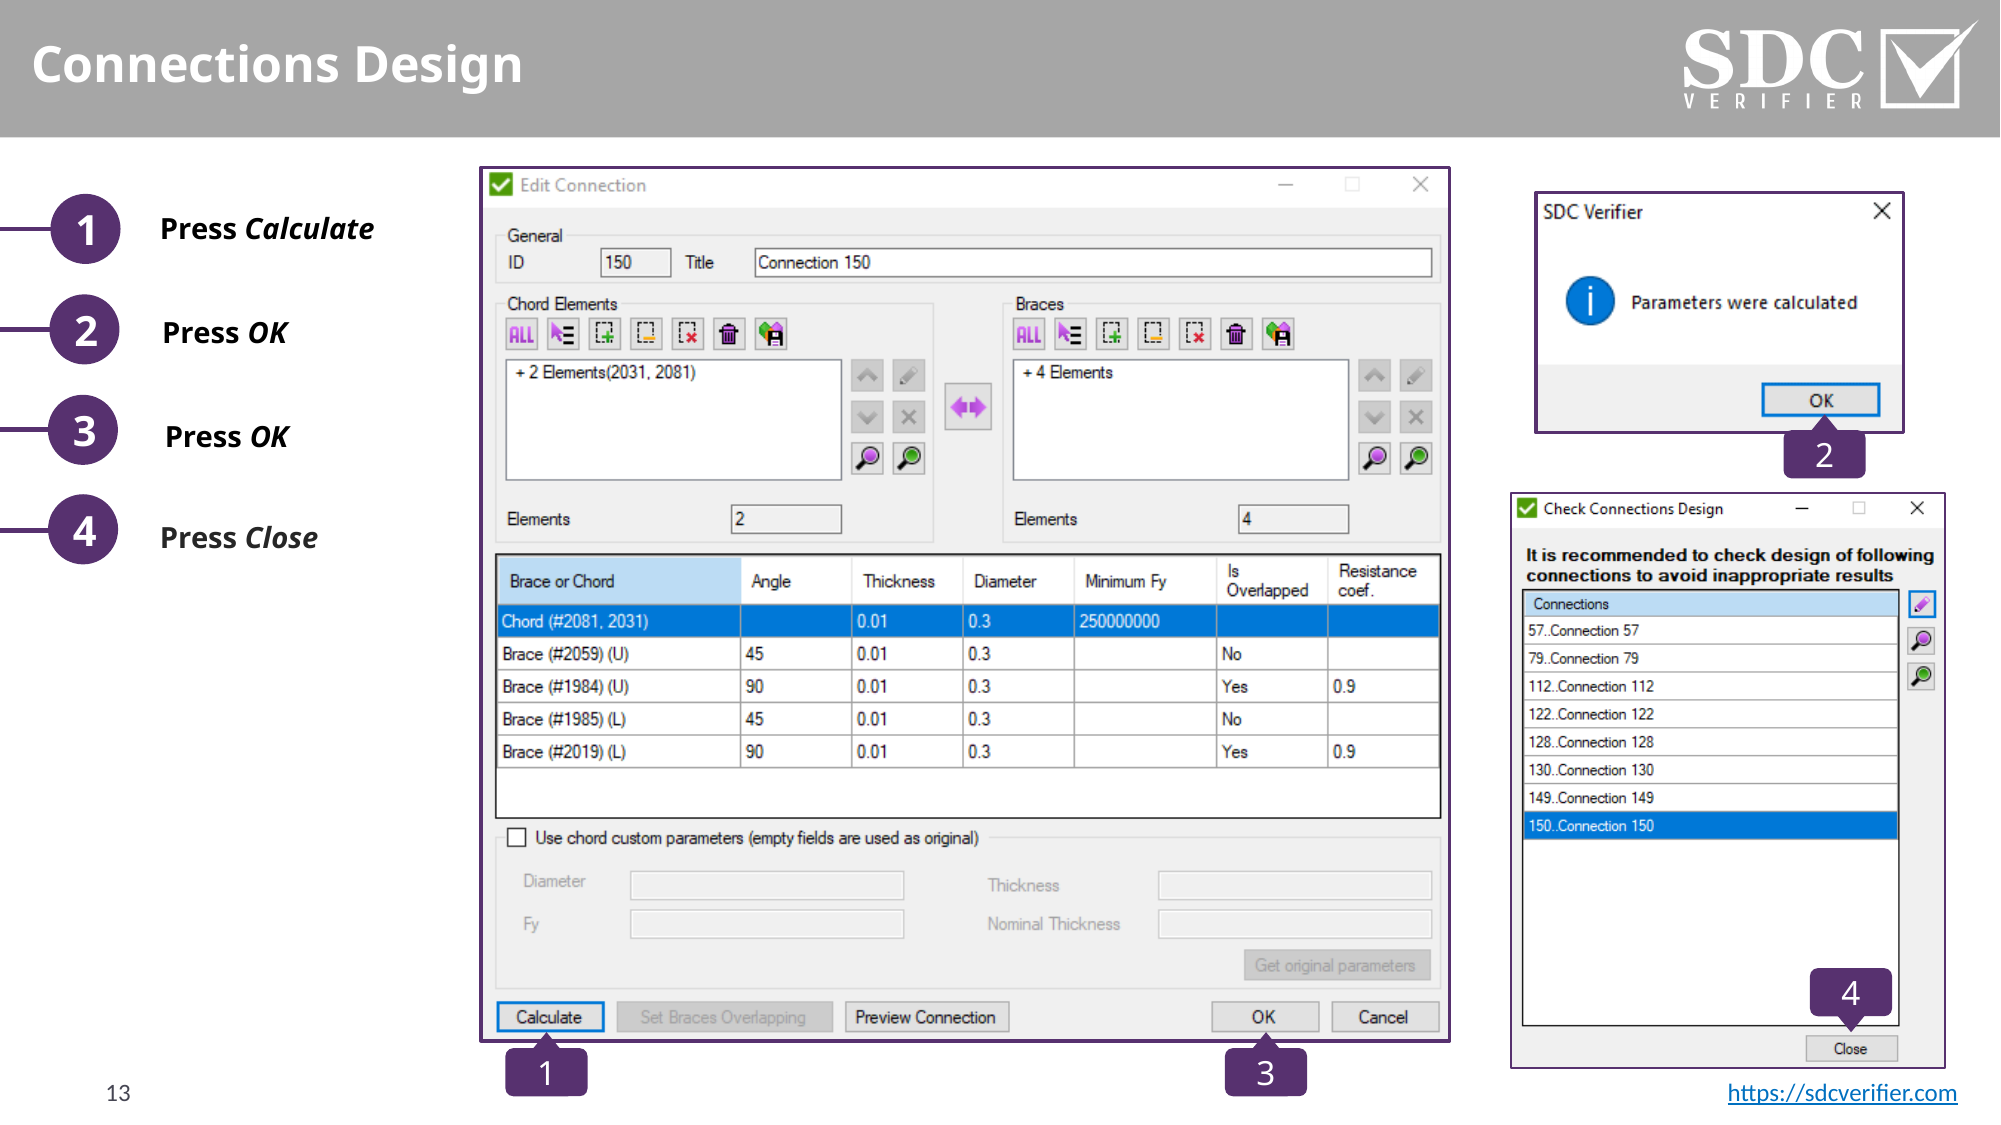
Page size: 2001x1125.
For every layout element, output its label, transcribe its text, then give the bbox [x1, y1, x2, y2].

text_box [0, 294, 120, 365]
title Connections Design [16, 24, 1948, 113]
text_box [0, 193, 121, 265]
picture [1537, 193, 1902, 432]
picture [1644, 0, 2000, 148]
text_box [505, 1031, 588, 1097]
picture [482, 168, 1449, 1040]
text_box Press OK [147, 411, 370, 482]
text_box Press OK [145, 307, 476, 368]
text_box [1783, 414, 1866, 479]
text_box Press Calculate [143, 203, 476, 263]
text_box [1224, 1031, 1308, 1097]
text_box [0, 394, 119, 466]
picture [1511, 494, 1945, 1067]
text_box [0, 494, 119, 565]
slide_number 13 [1, 1061, 146, 1122]
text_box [1809, 967, 1893, 1033]
text_box Press Close [145, 511, 476, 600]
